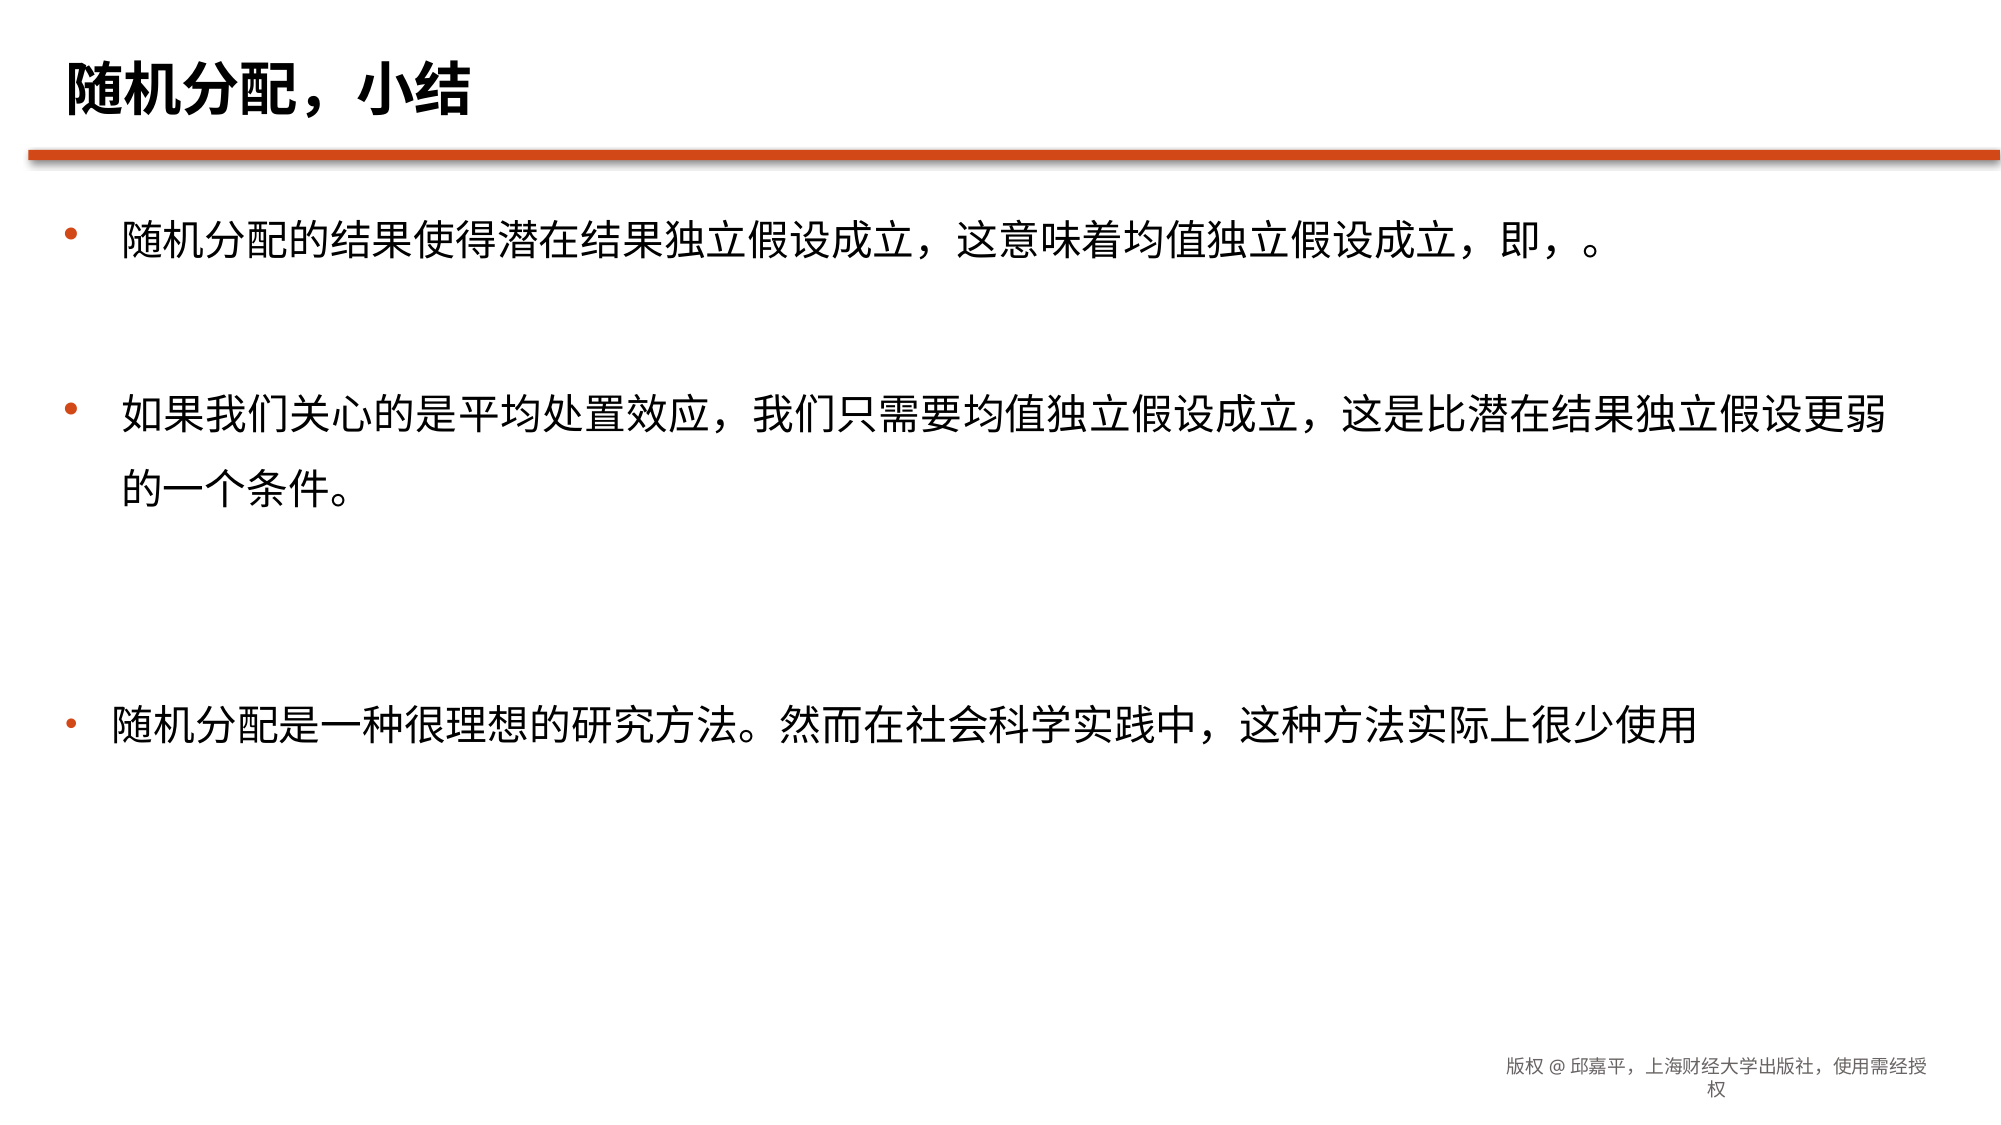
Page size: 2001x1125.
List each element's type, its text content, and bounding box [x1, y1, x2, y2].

footer 版权@邱嘉平，上海财经大学出版社，使用需经授权 [1483, 1046, 1950, 1109]
title 随机分配，小结 [50, 50, 1825, 138]
